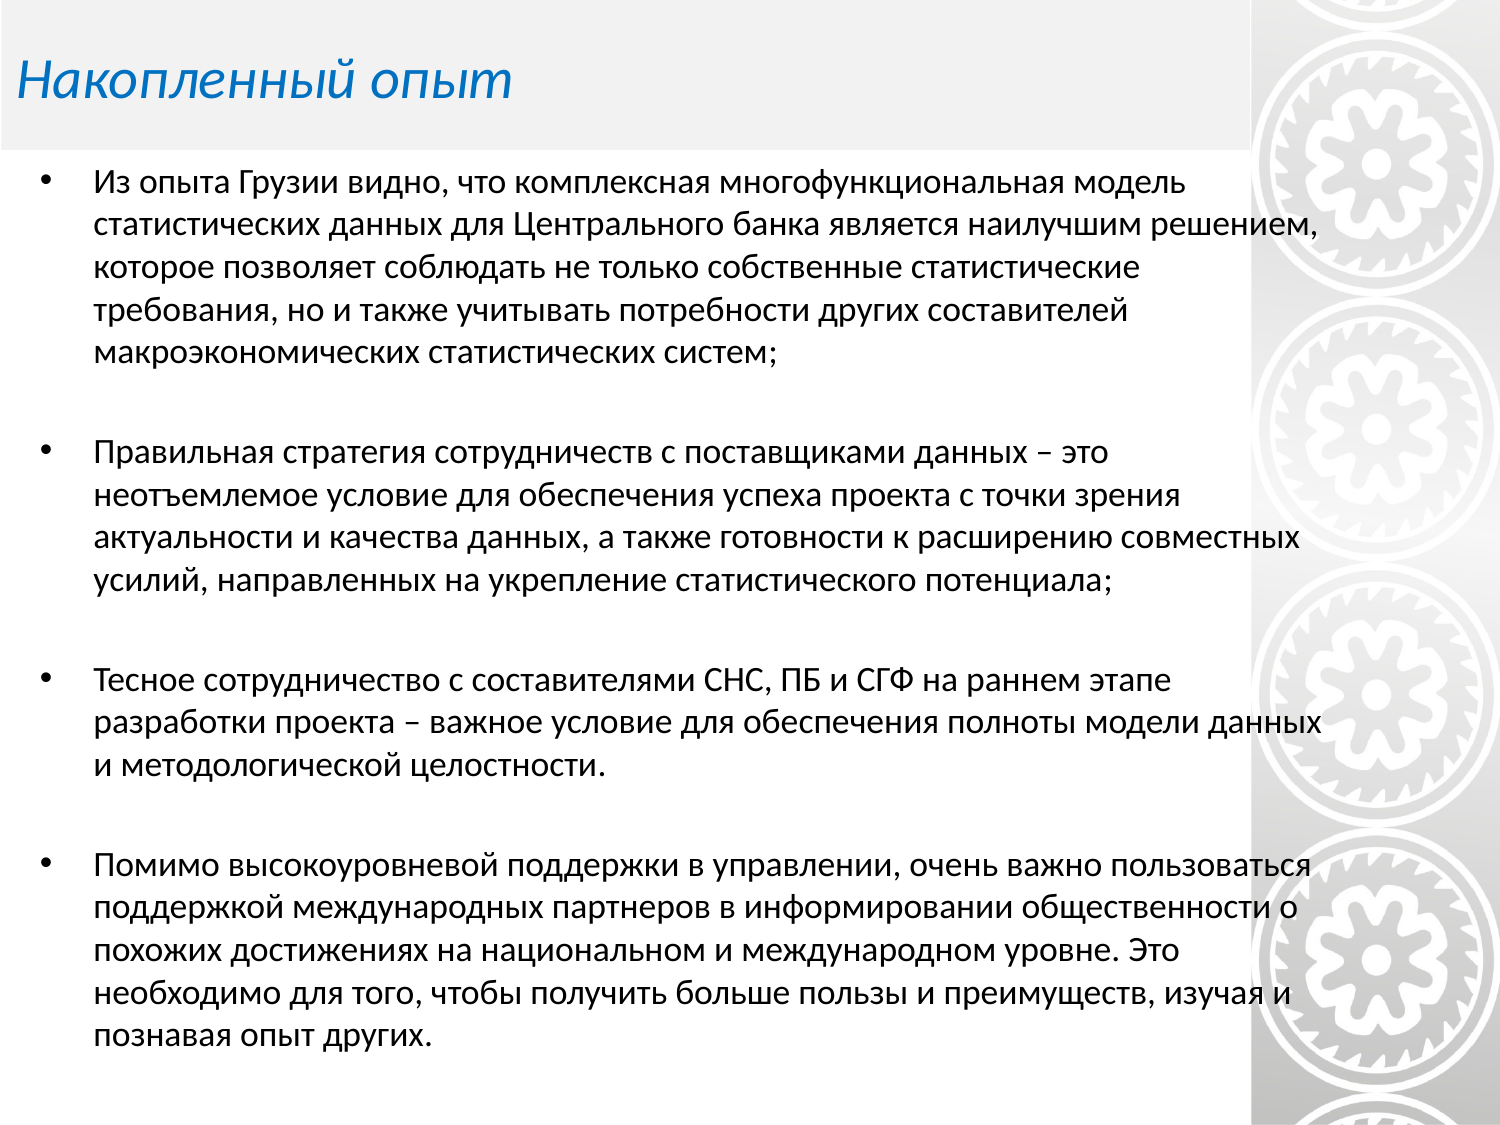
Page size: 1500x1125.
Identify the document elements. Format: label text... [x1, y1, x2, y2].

picture [0, 0, 1500, 1125]
title Накопленный опыт [1, 0, 1250, 150]
list Из опыта Грузии видно, что комплексная многофункциональная модель статистических данных для Центрального банка является наилучшим решением, которое позволяет соблюдать не только собственные статистические требования, но и также учитывать потребности других составителей макроэкономических статистических систем; Правильная стратегия сотрудничеств с поставщиками данных – это неотъемлемое условие для обеспечения успеха проекта с точки зрения актуальности и качества данных, а также готовности к расширению совместных усилий, направленных на укрепление статистического потенциала; Тесное сотрудничество с составителями СНС, ПБ и СГФ на раннем этапе разработки проекта – важное условие для обеспечения полноты модели данных и методологической целостности. Помимо высокоуровневой поддержки в управлении, очень важно пользоваться поддержкой международных партнеров в информировании общественности о похожих достижениях на национальном и международном уровне. Это необходимо для того, чтобы получить больше пользы и преимуществ, изучая и познавая опыт других. [24, 149, 1350, 1088]
